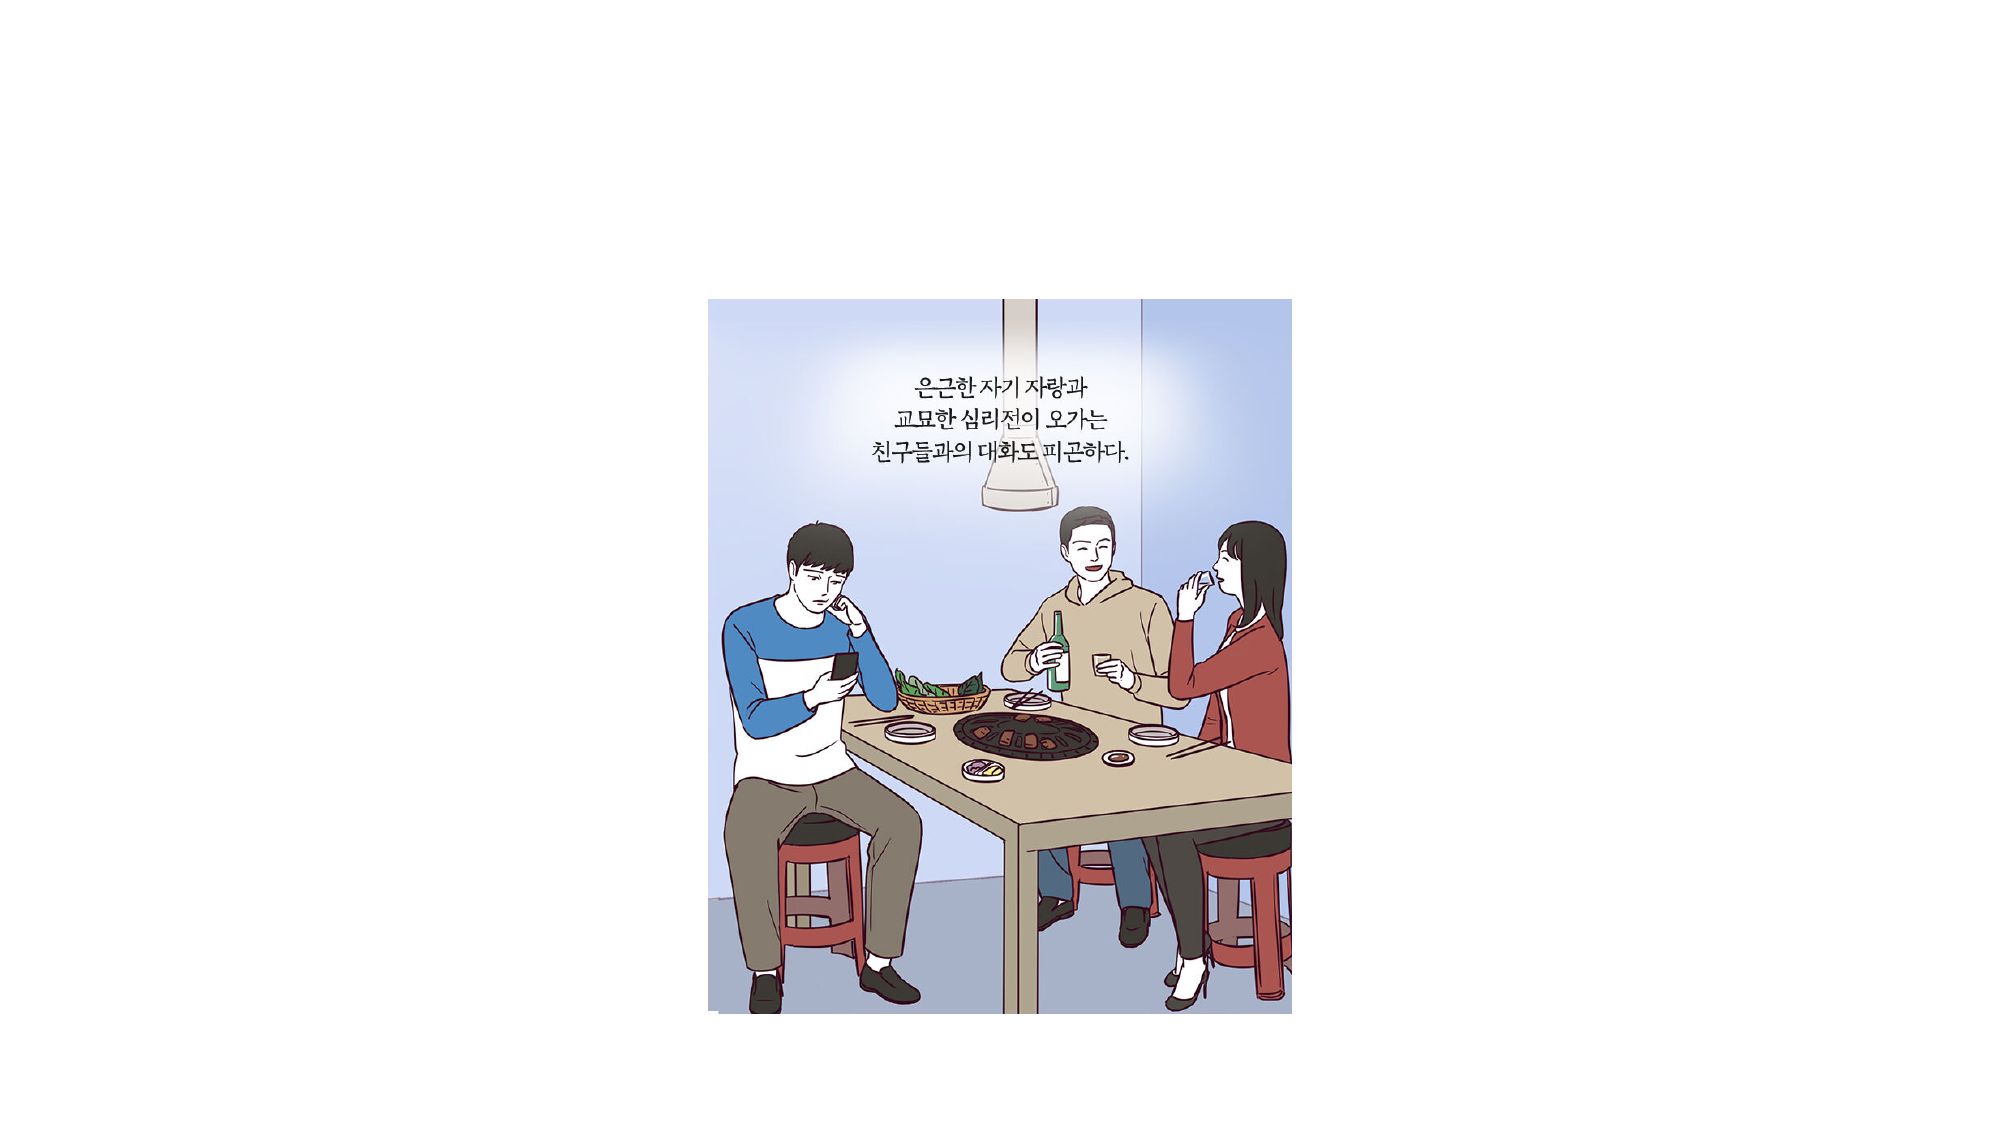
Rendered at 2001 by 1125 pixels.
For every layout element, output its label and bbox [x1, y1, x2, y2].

list [707, 299, 1292, 1014]
